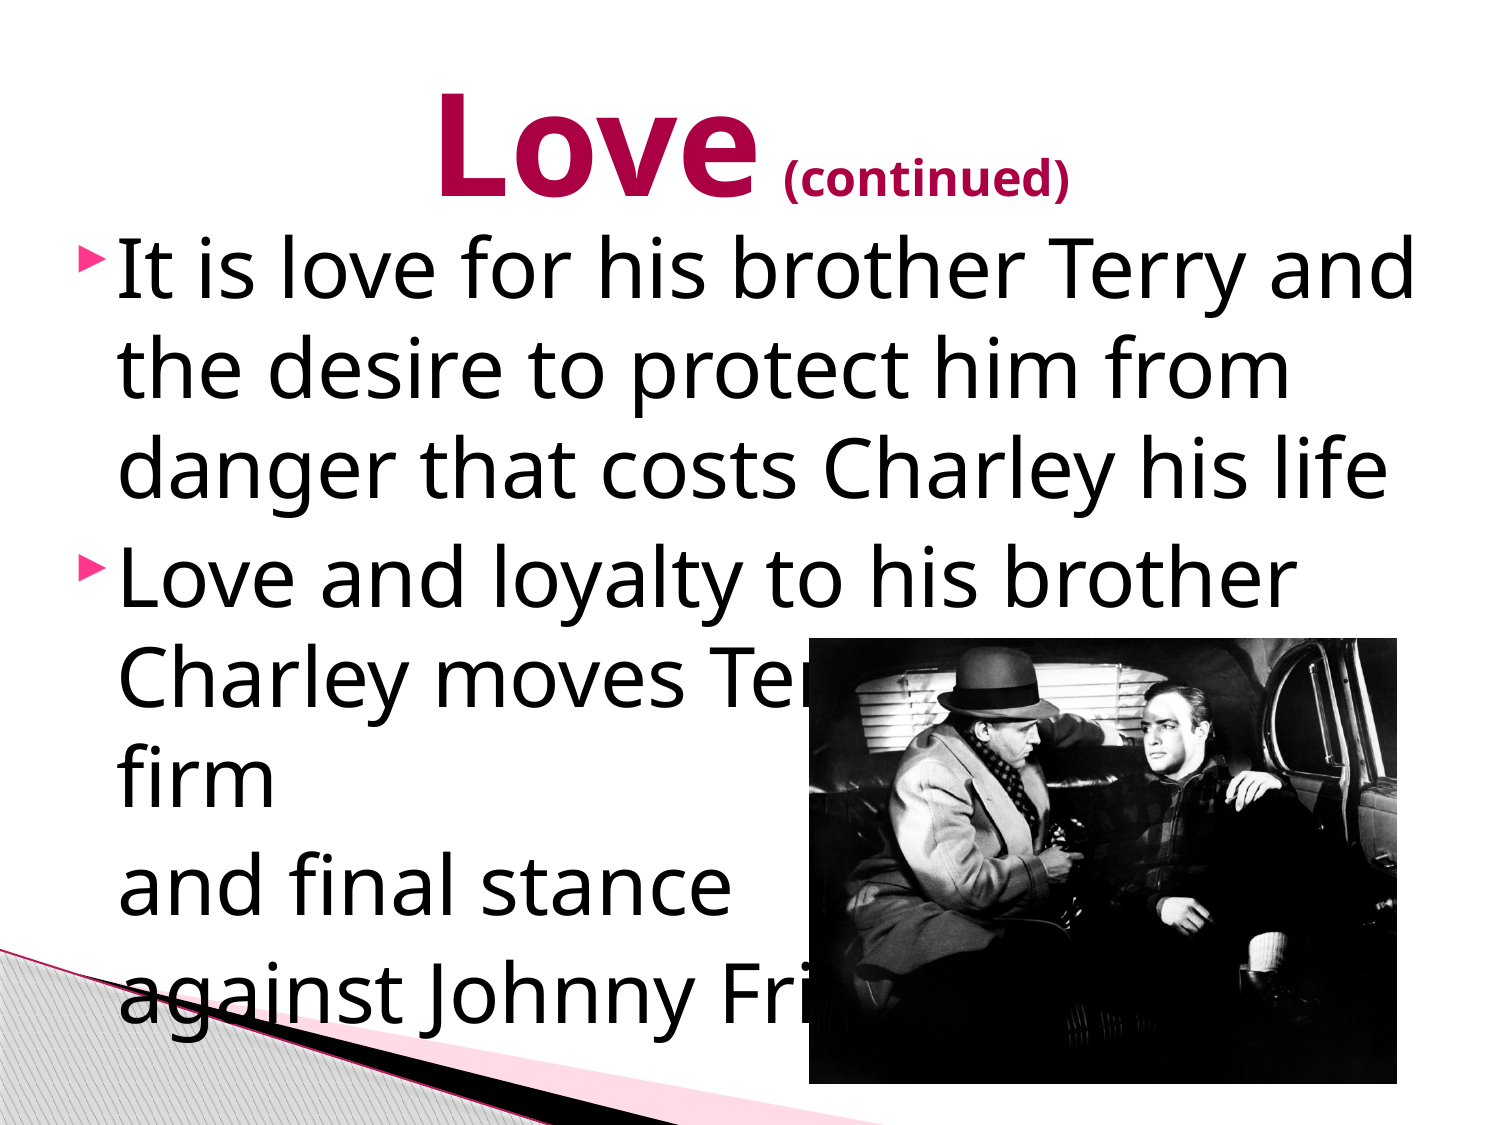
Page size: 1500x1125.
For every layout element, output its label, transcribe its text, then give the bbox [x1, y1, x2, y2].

picture [808, 638, 1397, 1084]
title Love (continued) [75, 45, 1425, 208]
list It is love for his brother Terry and the desire to protect him from danger that costs Charley his life Love and loyalty to his brother Charley moves Terry to take a firm and final stance against Johnny Friendly [41, 208, 1461, 1020]
